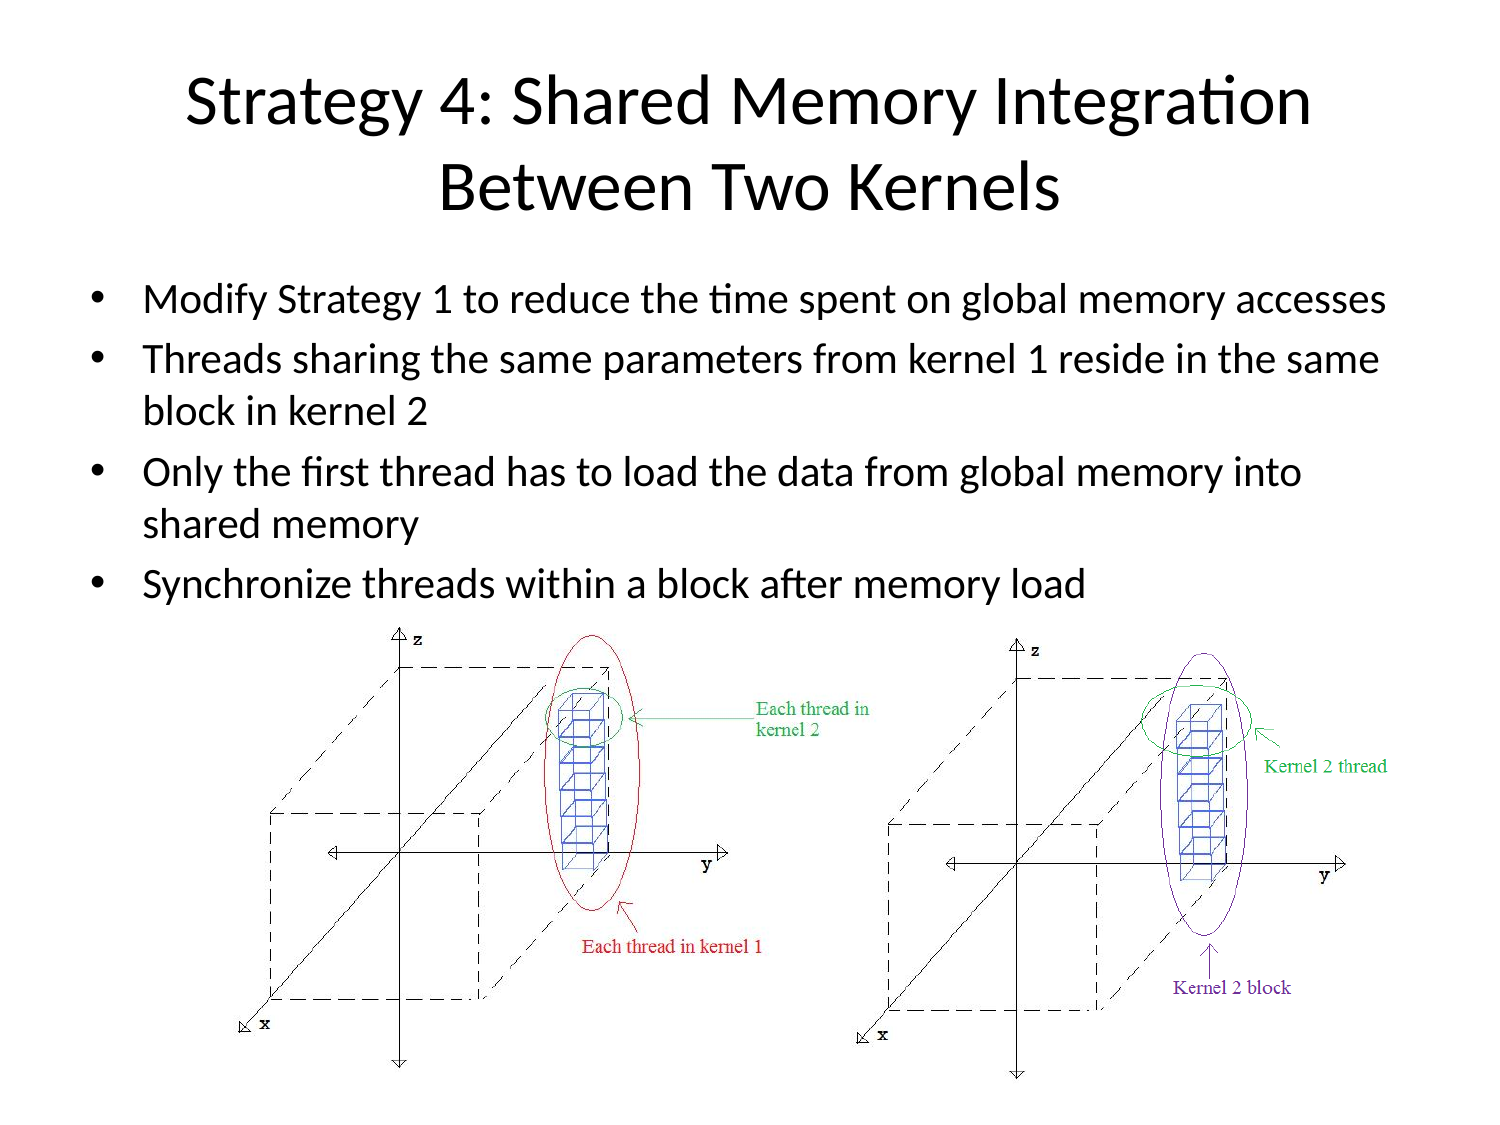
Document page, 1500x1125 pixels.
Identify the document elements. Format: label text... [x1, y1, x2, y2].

title Strategy 4: Shared Memory Integration Between Two Kernels [75, 45, 1425, 233]
picture [224, 612, 1389, 1125]
list Modify Strategy 1 to reduce the time spent on global memory accesses Threads sharing the same parameters from kernel 1 reside in the same block in kernel 2 Only the first thread has to load the data from global memory into shared memory Synchronize threads within a block after memory load [75, 262, 1425, 625]
